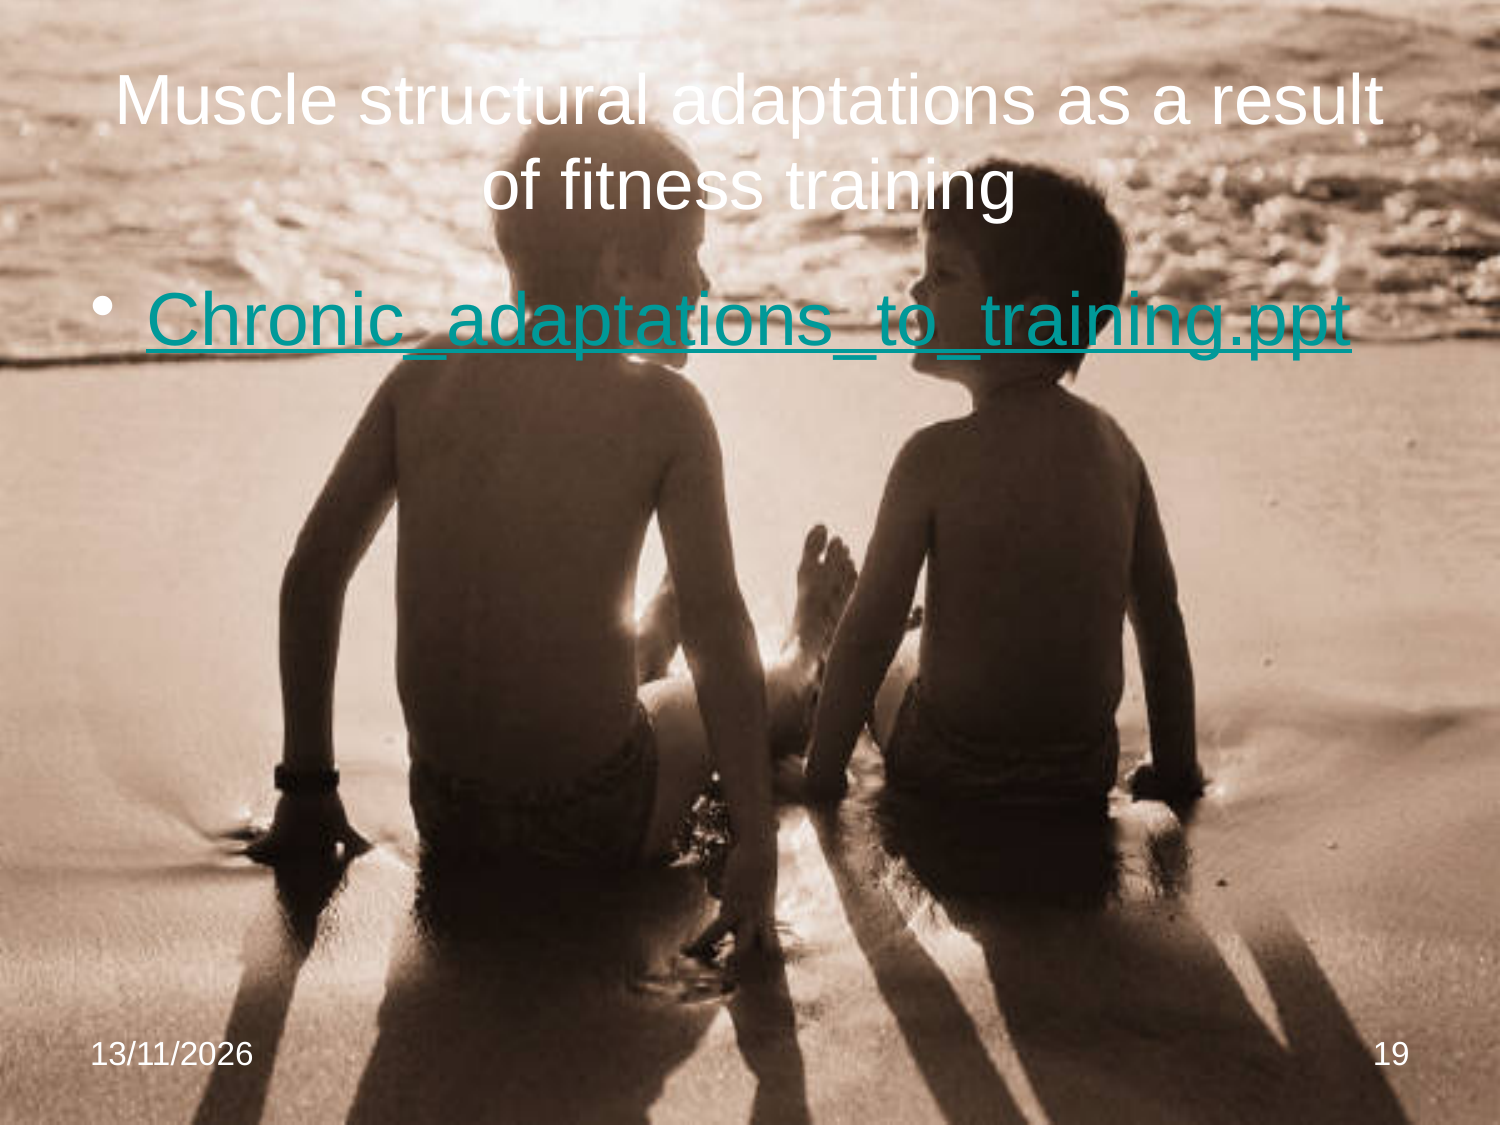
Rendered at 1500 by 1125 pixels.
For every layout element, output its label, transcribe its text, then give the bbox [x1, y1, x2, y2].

title Muscle structural adaptations as a result of fitness training [74, 44, 1426, 233]
picture [0, 0, 1500, 1125]
list Chronic_adaptations_to_training.ppt [74, 262, 1426, 1006]
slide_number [74, 1024, 426, 1103]
slide_number 19 [1074, 1024, 1426, 1103]
